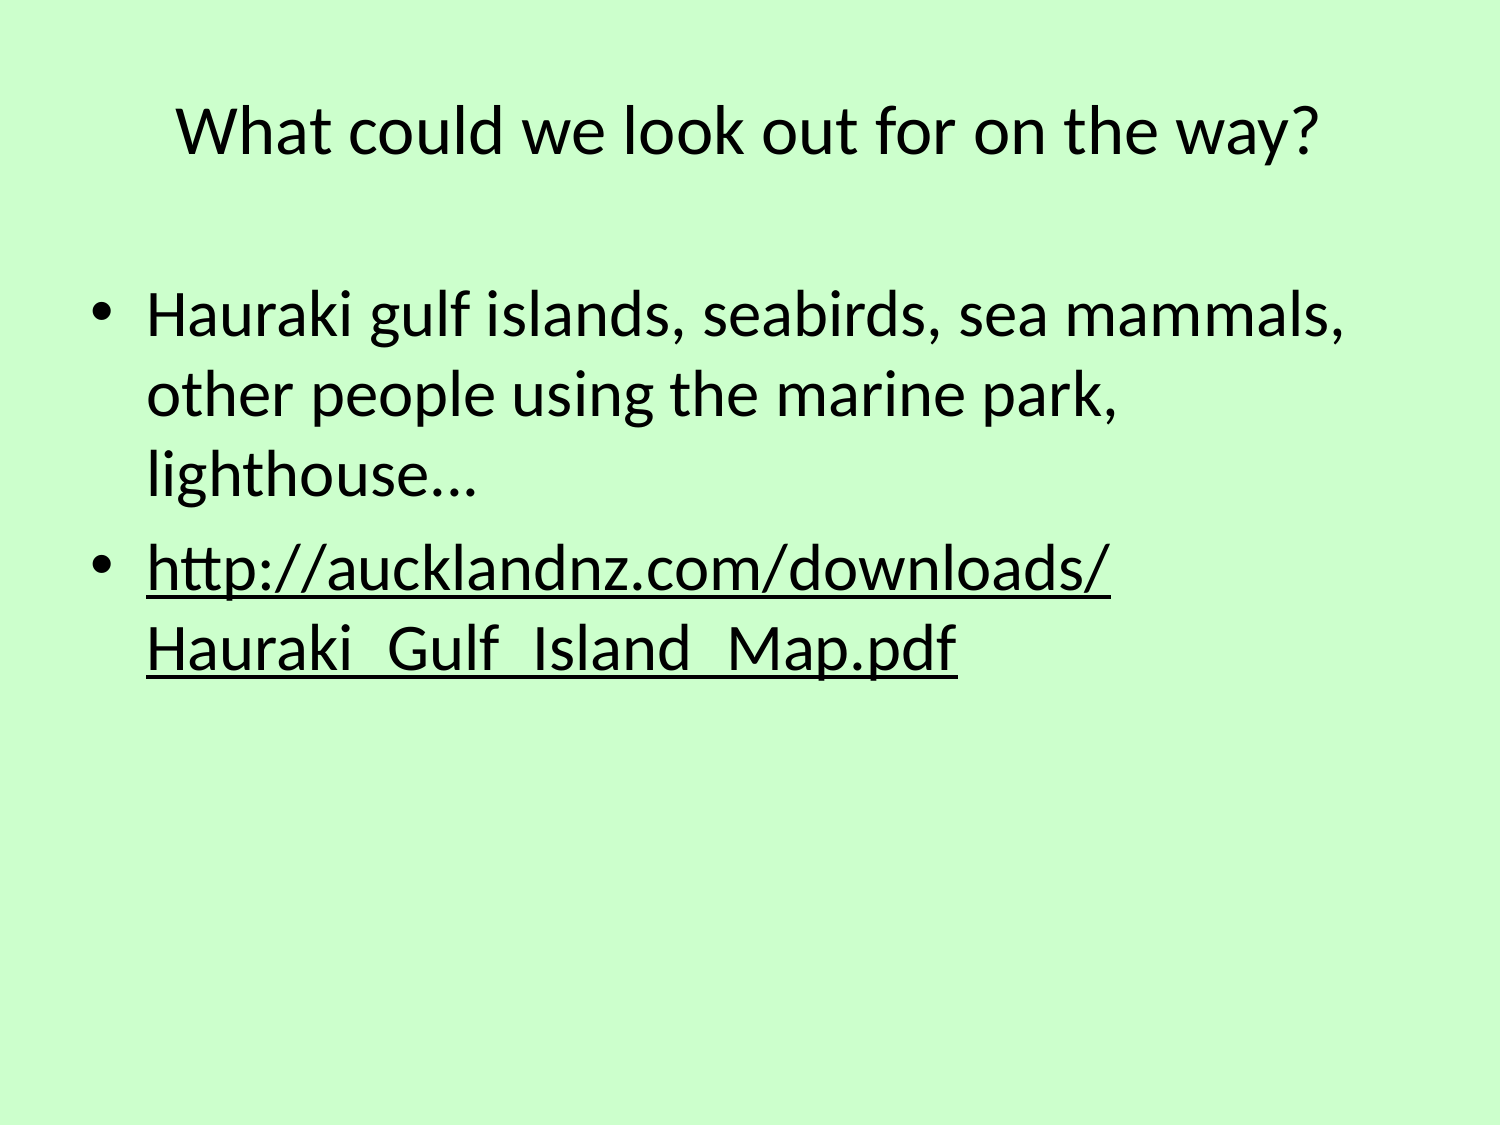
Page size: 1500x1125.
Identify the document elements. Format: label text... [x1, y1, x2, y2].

list Hauraki gulf islands, seabirds, sea mammals, other people using the marine park, lighthouse... http://aucklandnz.com/downloads/Hauraki_Gulf_Island_Map.pdf [75, 262, 1425, 1005]
title What could we look out for on the way? [75, 75, 1425, 262]
